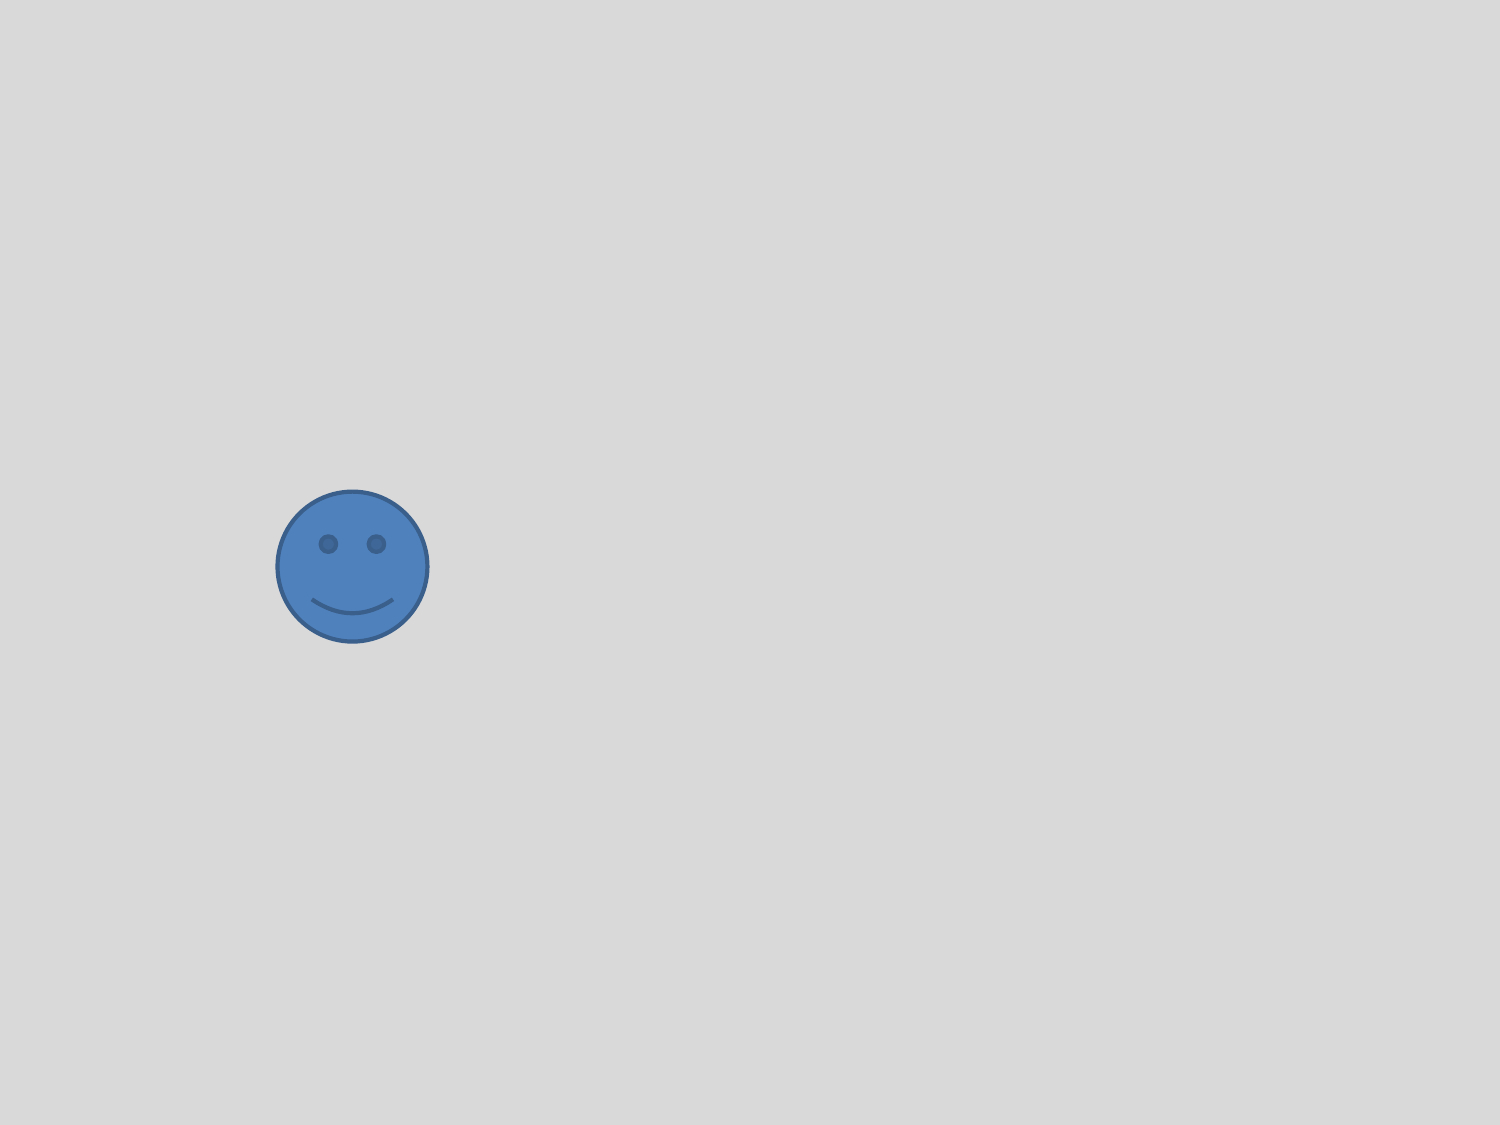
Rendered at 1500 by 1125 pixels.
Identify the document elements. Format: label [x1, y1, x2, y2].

text_box [275, 489, 430, 644]
